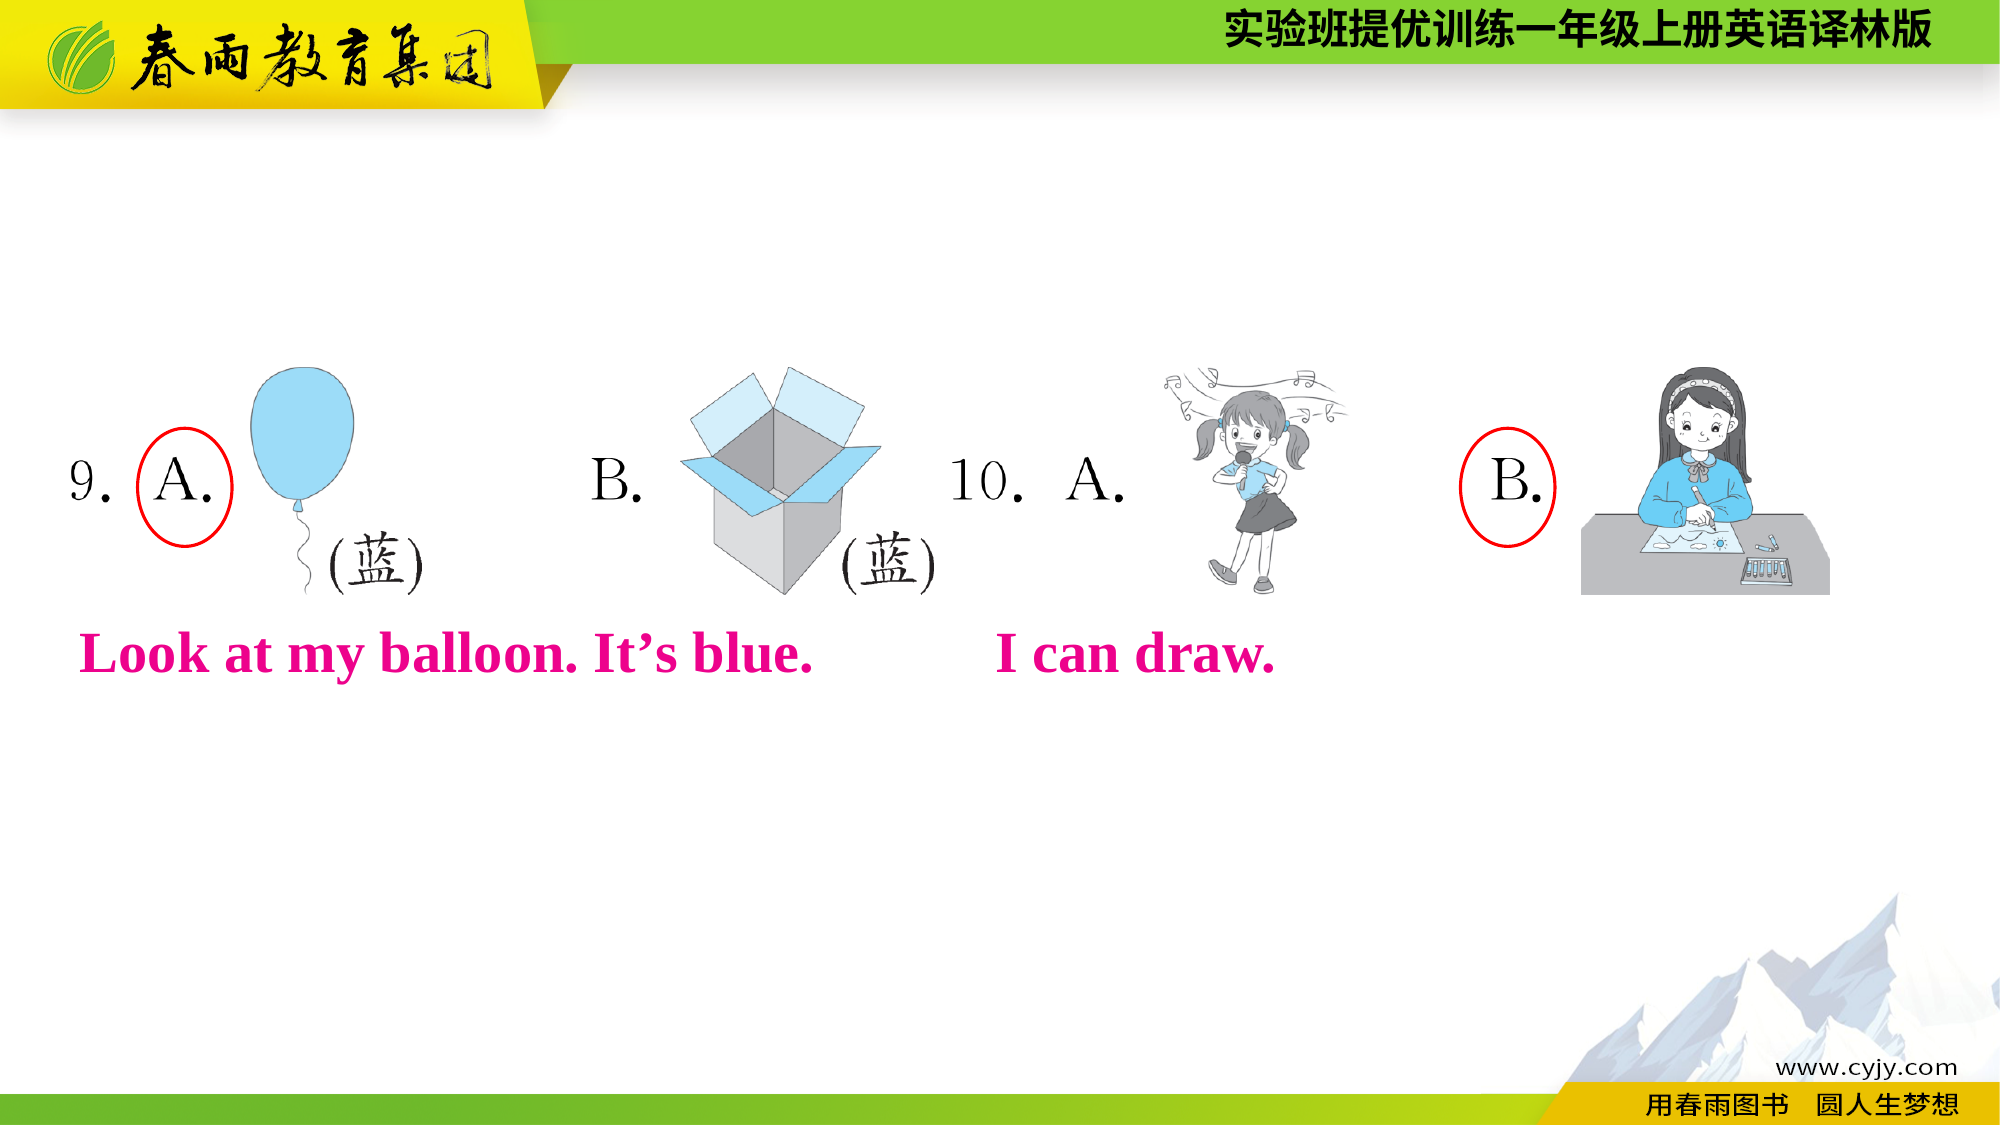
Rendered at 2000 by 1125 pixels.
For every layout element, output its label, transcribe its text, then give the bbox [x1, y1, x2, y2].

text_box Look at my balloon. It’s blue. [65, 645, 830, 692]
picture [0, 0, 2000, 1125]
text_box I can draw. [966, 645, 1291, 692]
